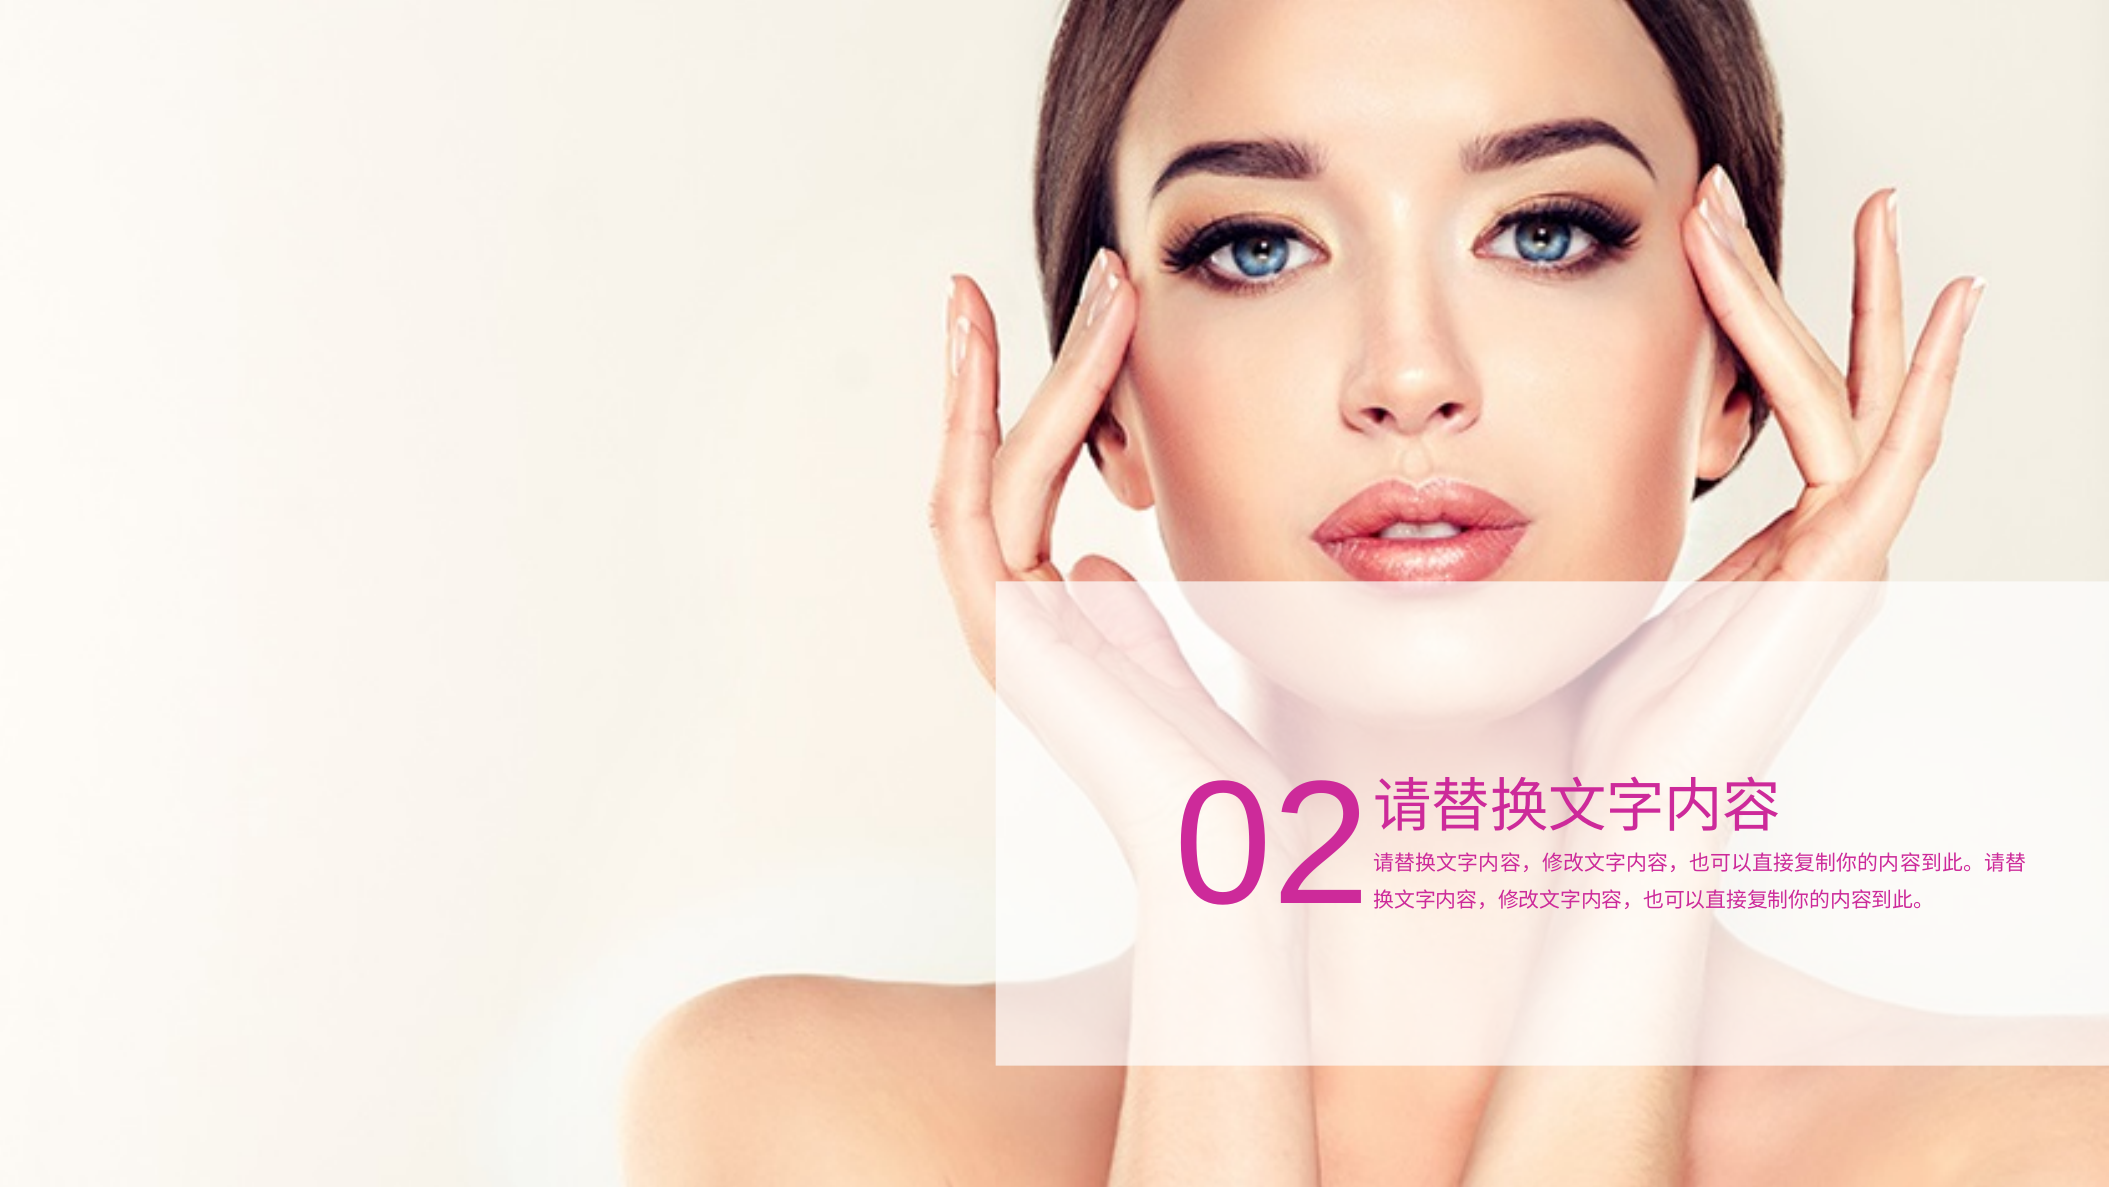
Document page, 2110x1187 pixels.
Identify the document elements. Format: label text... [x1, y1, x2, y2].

text_box 02 [1128, 720, 1417, 946]
text_box [995, 580, 2110, 1067]
text_box 请替换文字内容 [1373, 746, 1842, 837]
text_box [0, 0, 2110, 1187]
text_box 请替换文字内容，修改文字内容，也可以直接复制你的内容到此。请替换文字内容，修改文字内容，也可以直接复制你的内容到此。 [1373, 837, 2027, 913]
